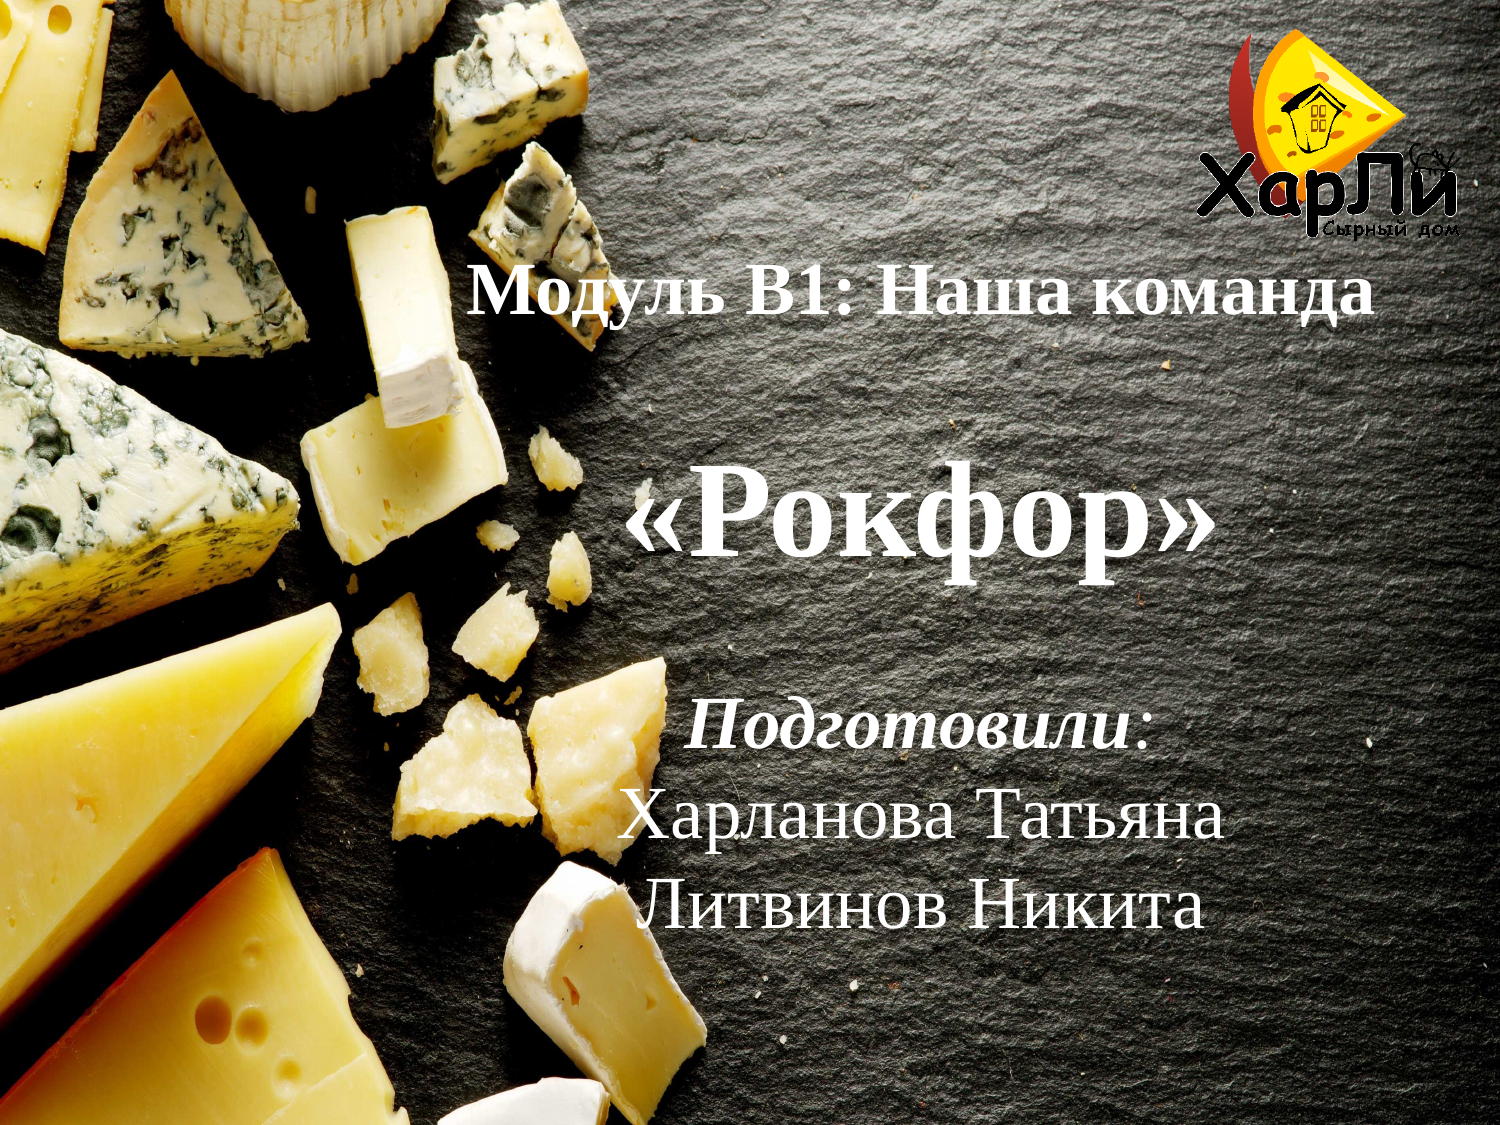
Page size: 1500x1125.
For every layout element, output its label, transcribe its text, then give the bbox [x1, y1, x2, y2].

text_box Модуль В1: Наша команда «Рокфор» Подготовили: Харланова Татьяна Литвинов Никита [372, 231, 1471, 1042]
picture [0, 0, 1500, 1125]
